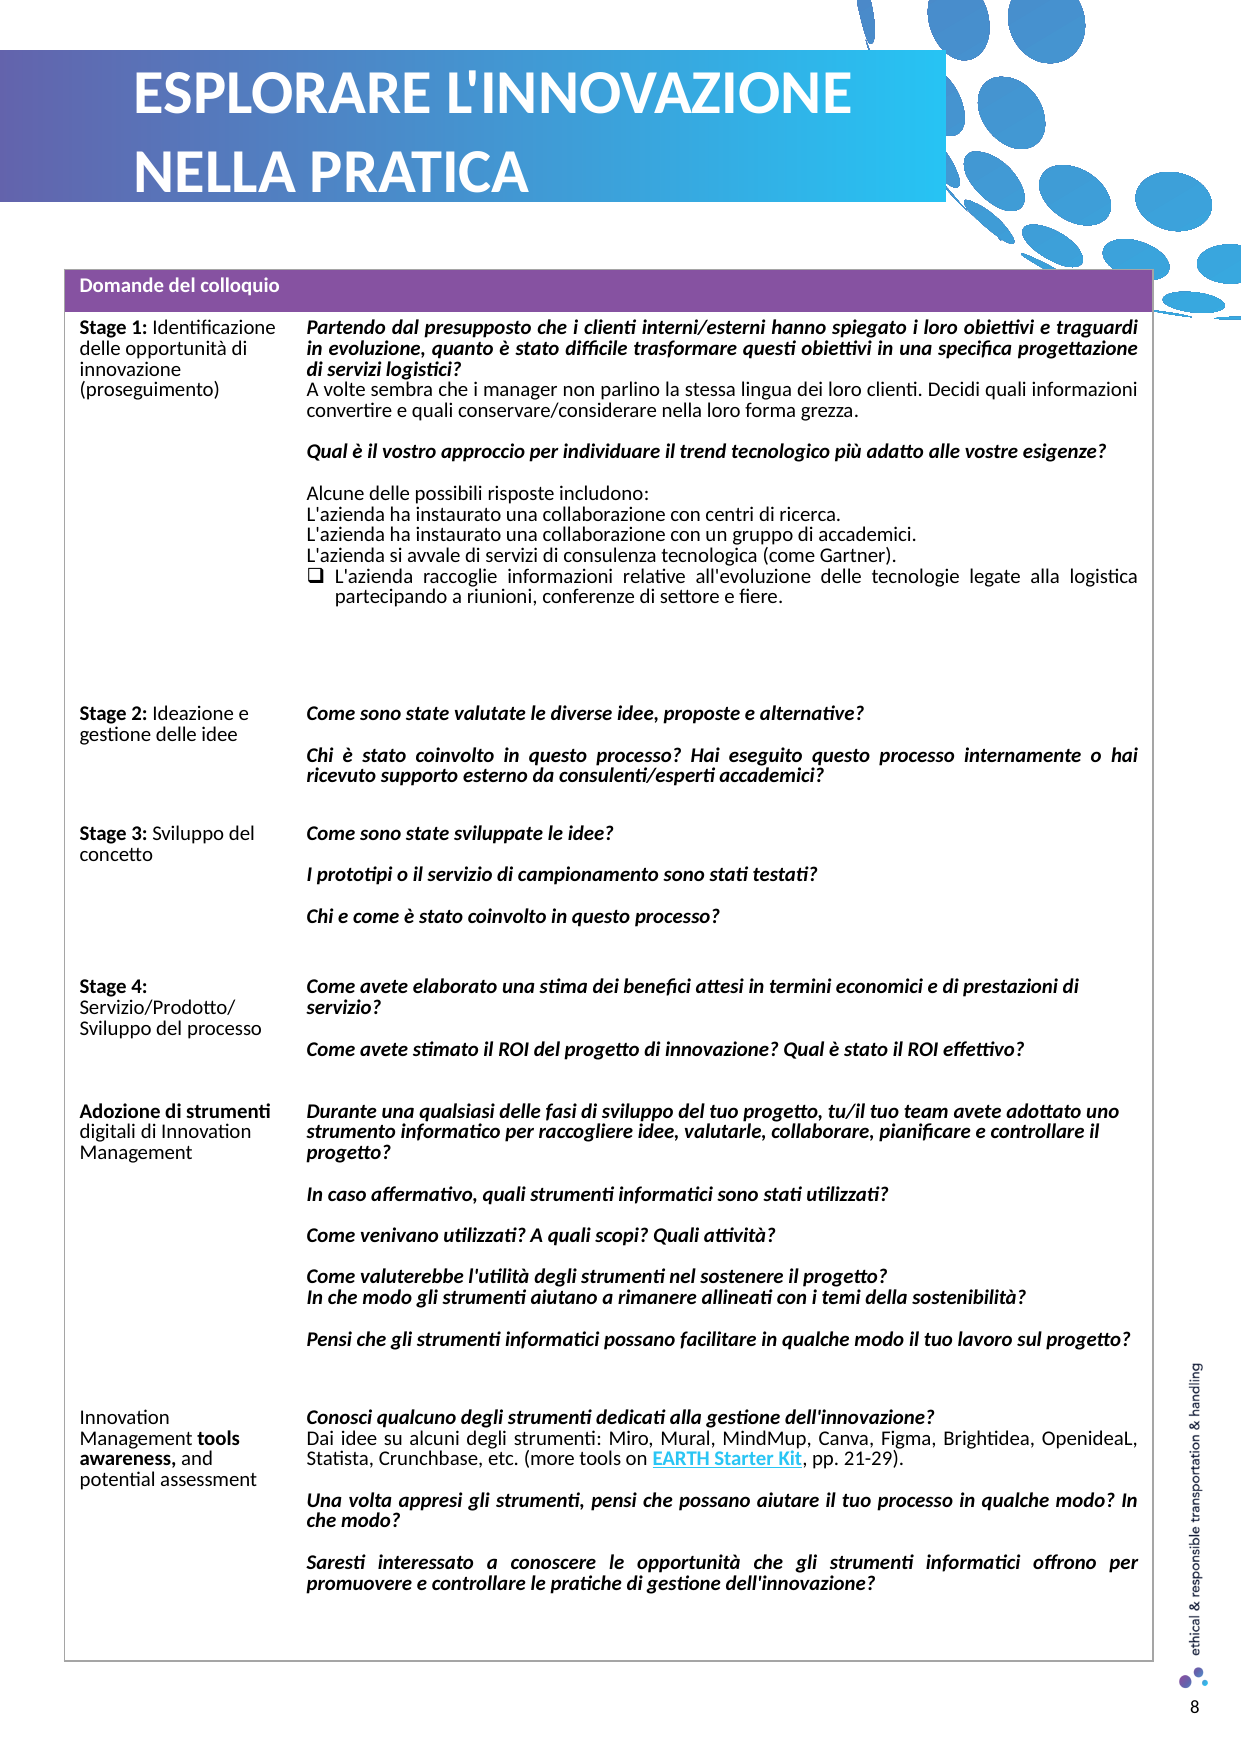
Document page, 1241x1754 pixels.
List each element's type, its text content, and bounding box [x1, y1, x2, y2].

text_box [1008, 0, 1086, 64]
text_box [1197, 244, 1241, 284]
text_box [1021, 253, 1056, 269]
text_box [946, 76, 965, 136]
text_box [1154, 310, 1192, 318]
text_box [1039, 165, 1111, 226]
text_box [857, 0, 875, 50]
table_cell Conosci qualcuno degli strumenti dedicati alla gestione dell'innovazione? Dai idee su alcuni degli strumenti: Miro, Mural, MindMup, Canva, Figma, Brightidea, OpenideaL, Statista, Crunchbase, etc. (more tools on EARTH Starter Kit, pp. 21-29). Una volta appresi gli strumenti, pensi che possano aiutare il tuo processo in qualche modo? In che modo? Saresti interessato a conoscere le opportunità che gli strumenti informatici offrono per promuovere e controllare le pratiche di gestione dell'innovazione? [292, 1401, 1152, 1660]
table_cell Partendo dal presupposto che i clienti interni/esterni hanno spiegato i loro obiettivi e traguardi in evoluzione, quanto è stato difficile trasformare questi obiettivi in una specifica progettazione di servizi logistici? A volte sembra che i manager non parlino la stessa lingua dei loro clienti. Decidi quali informazioni convertire e quali conservare/considerare nella loro forma grezza. Qual è il vostro approccio per individuare il trend tecnologico più adatto alle vostre esigenze? Alcune delle possibili risposte includono: L'azienda ha instaurato una collaborazione con centri di ricerca. L'azienda ha instaurato una collaborazione con un gruppo di accademici. L'azienda si avvale di servizi di consulenza tecnologica (come Gartner). L'azienda raccoglie informazioni relative all'evoluzione delle tecnologie legate alla logistica partecipando a riunioni, conferenze di settore e fiere. [292, 312, 1152, 698]
text_box [963, 151, 1025, 211]
text_box [1214, 316, 1241, 320]
table_cell Innovation Management tools awareness, and potential assessment [65, 1401, 292, 1660]
list ESPLORARE L'INNOVAZIONE NELLA PRATICA [0, 50, 946, 202]
text_box [946, 186, 1015, 244]
table_cell Stage 2: Ideazione e gestione delle idee [65, 698, 292, 818]
text_box [946, 152, 960, 188]
text_box [1162, 291, 1225, 313]
text_box [977, 76, 1046, 149]
table_cell Adozione di strumenti digitali di Innovation Management [65, 1095, 292, 1401]
text_box [927, 0, 990, 61]
table_cell Stage 1: Identificazione delle opportunità di innovazione (proseguimento) [65, 312, 292, 698]
slide_number 8 [1153, 1676, 1215, 1736]
table_cell Come avete elaborato una stima dei benefici attesi in termini economici e di prestazioni di servizio? Come avete stimato il ROI del progetto di innovazione? Qual è stato il ROI effettivo? [292, 971, 1152, 1095]
table_cell Durante una qualsiasi delle fasi di sviluppo del tuo progetto, tu/il tuo team avete adottato uno strumento informatico per raccogliere idee, valutarle, collaborare, pianificare e controllare il progetto? In caso affermativo, quali strumenti informatici sono stati utilizzati? Come venivano utilizzati? A quali scopi? Quali attività? Come valuterebbe l'utilità degli strumenti nel sostenere il progetto? In che modo gli strumenti aiutano a rimanere allineati con i temi della sostenibilità? Pensi che gli strumenti informatici possano facilitare in qualche modo il tuo lavoro sul progetto? [292, 1095, 1152, 1401]
table_cell Come sono state sviluppate le idee? I prototipi o il servizio di campionamento sono stati testati? Chi e come è stato coinvolto in questo processo? [292, 818, 1152, 971]
picture [1179, 1357, 1217, 1680]
text_box [1135, 172, 1212, 232]
text_box [1022, 224, 1083, 268]
table_cell Stage 4: Servizio/Prodotto/ Sviluppo del processo [65, 971, 292, 1095]
table_cell Stage 3: Sviluppo del concetto [65, 818, 292, 971]
table_header Domande del colloquio [65, 270, 1152, 312]
table_cell Come sono state valutate le diverse idee, proposte e alternative? Chi è stato coinvolto in questo processo? Hai eseguito questo processo internamente o hai ricevuto supporto esterno da consulenti/esperti accademici? [292, 698, 1152, 818]
text_box [1102, 239, 1170, 280]
